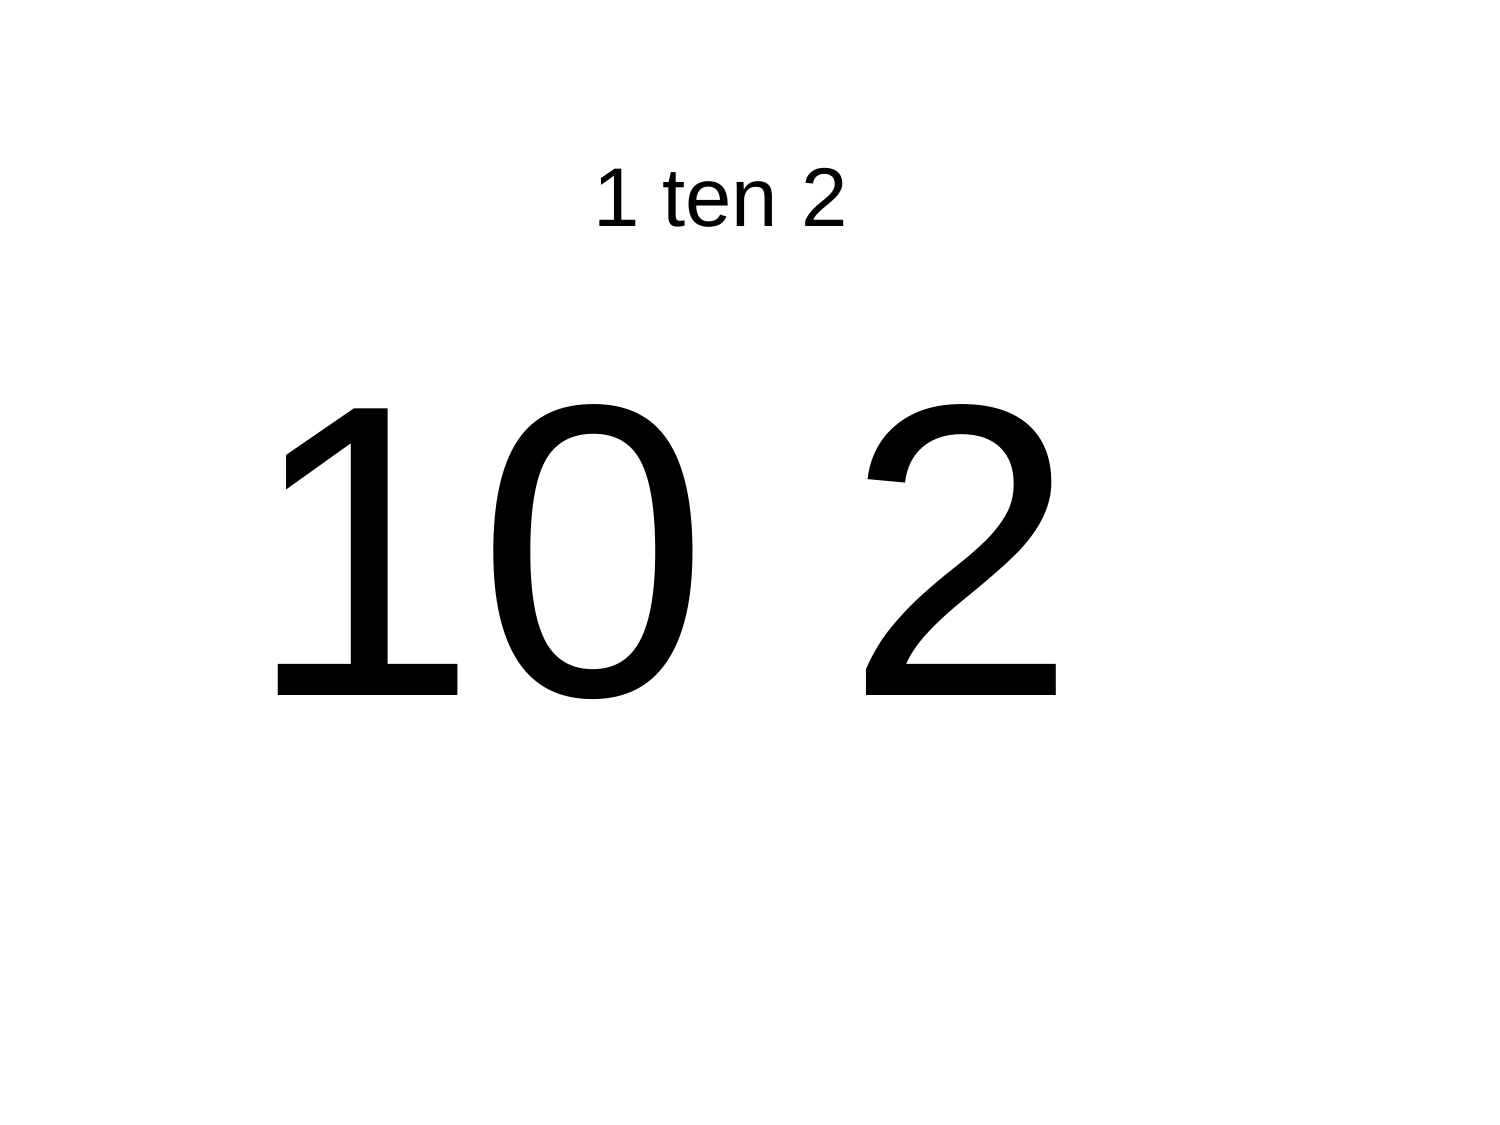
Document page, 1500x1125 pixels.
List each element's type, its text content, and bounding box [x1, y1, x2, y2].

text_box 2 [830, 271, 1184, 786]
text_box 1 ten 2 [133, 136, 1308, 251]
text_box 10 [231, 271, 759, 786]
